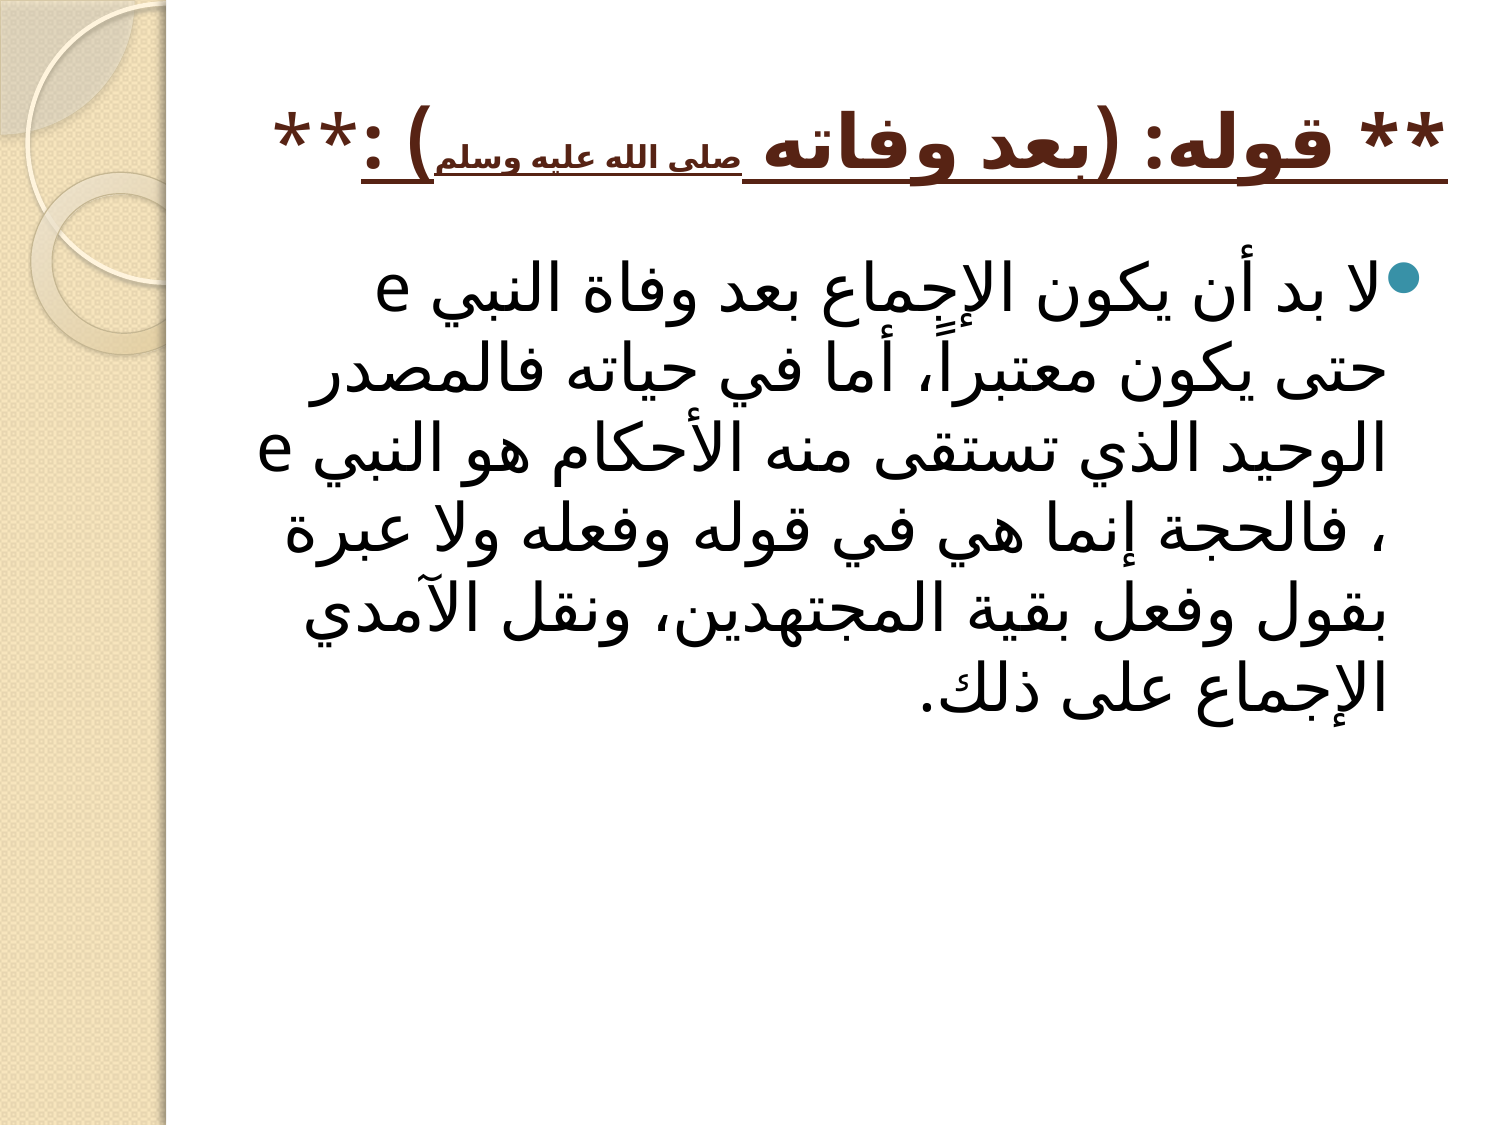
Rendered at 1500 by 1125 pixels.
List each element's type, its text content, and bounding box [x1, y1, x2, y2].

list لا بد أن يكون الإجماع بعد وفاة النبي e حتى يكون معتبراً، أما في حياته فالمصدر الوحيد الذي تستقى منه الأحكام هو النبي e ، فالحجة إنما هي في قوله وفعله ولا عبرة بقول وفعل بقية المجتهدين، ونقل الآمدي الإجماع على ذلك. [235, 237, 1466, 1025]
title ** قوله: (بعد وفاته صلى الله عليه وسلم) :** [235, 45, 1466, 233]
